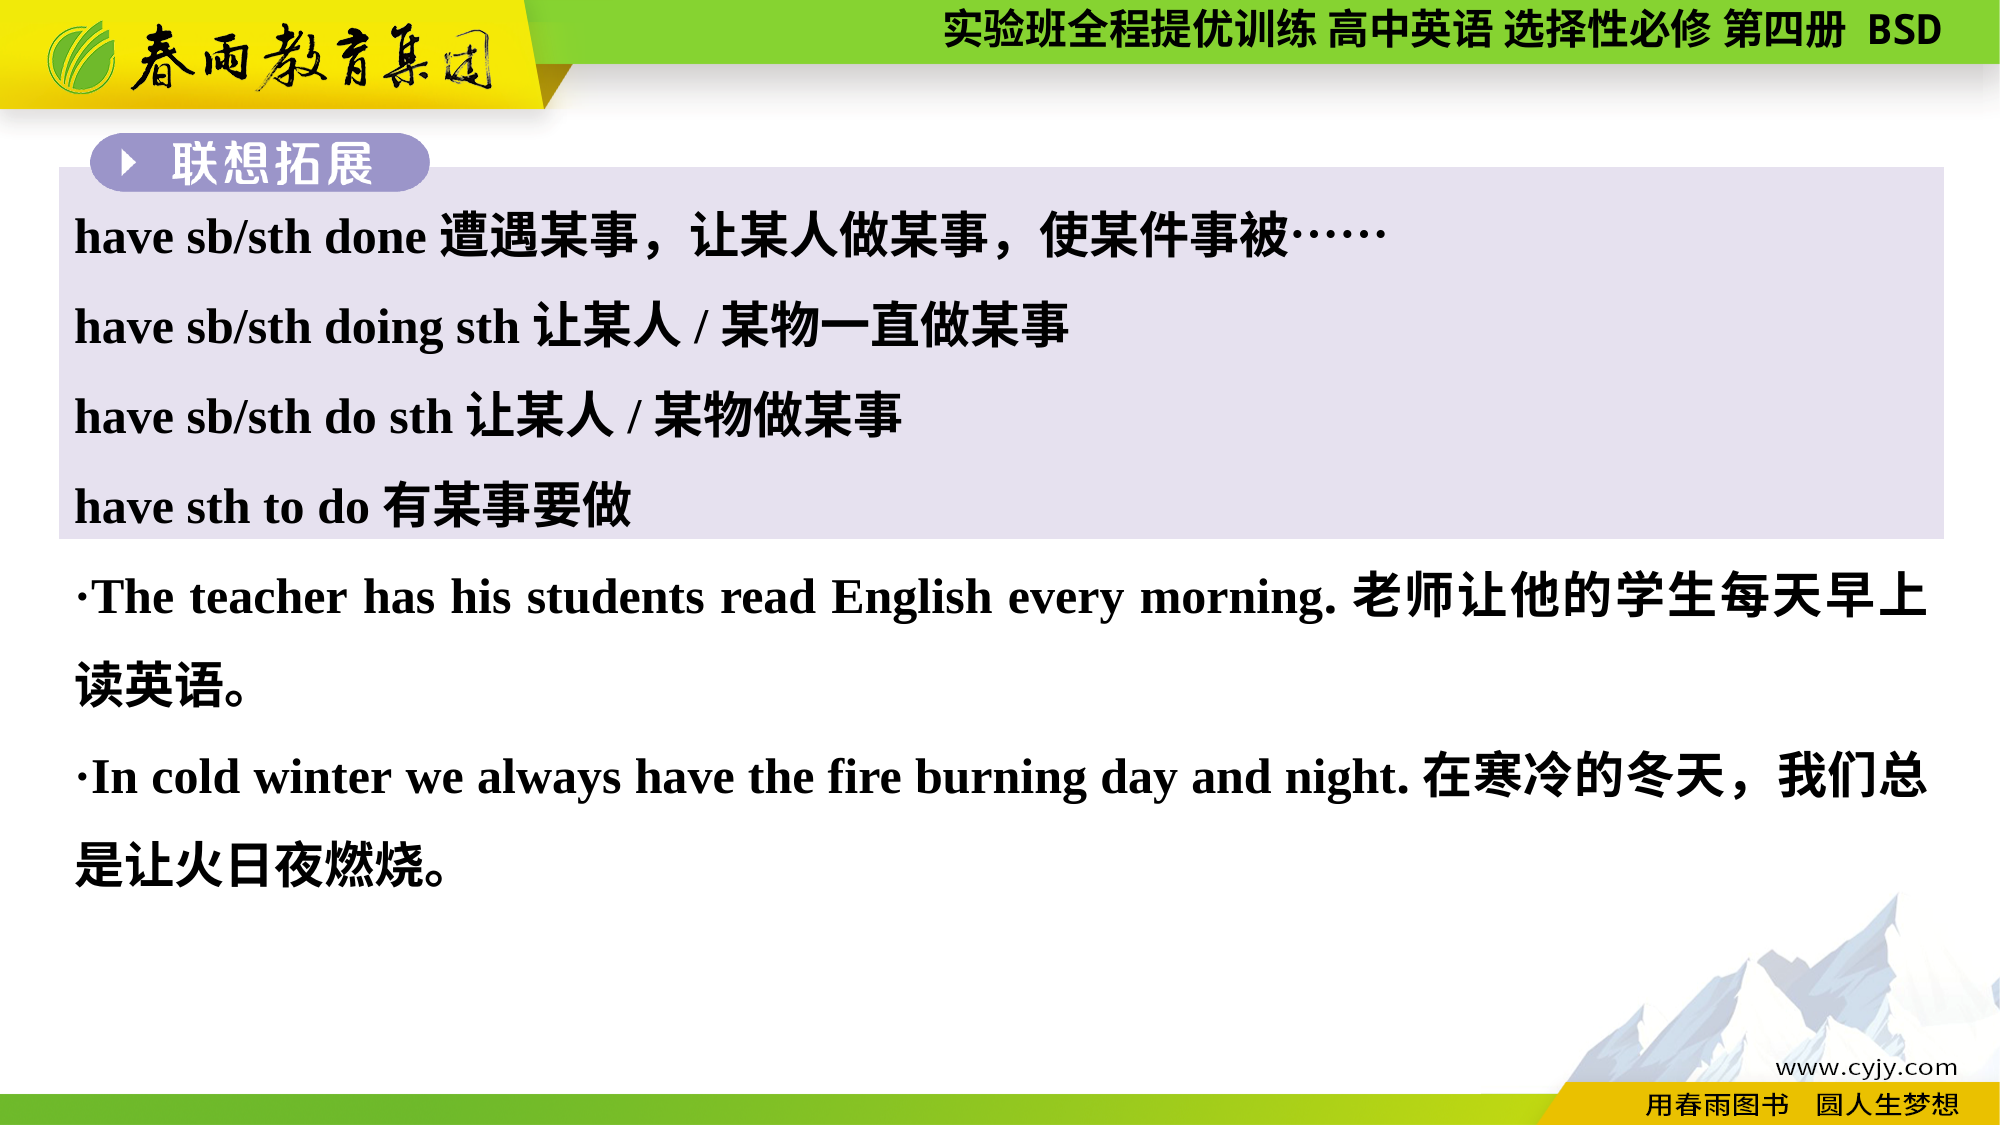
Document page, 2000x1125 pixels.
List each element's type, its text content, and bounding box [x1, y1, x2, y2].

picture [0, 0, 2000, 1125]
list have sb/sth done遭遇某事，让某人做某事，使某件事被…… have sb/sth doing sth让某人/某物一直做某事 have sb/sth do sth让某人/某物做某事 have sth to do有某事要做 ·The teacher has his students read English every morning.老师让他的学生每天早上读英语。 ·In cold winter we always have the fire burning day and night.在寒冷的冬天，我们总是让火日夜燃烧。 [59, 550, 1944, 897]
